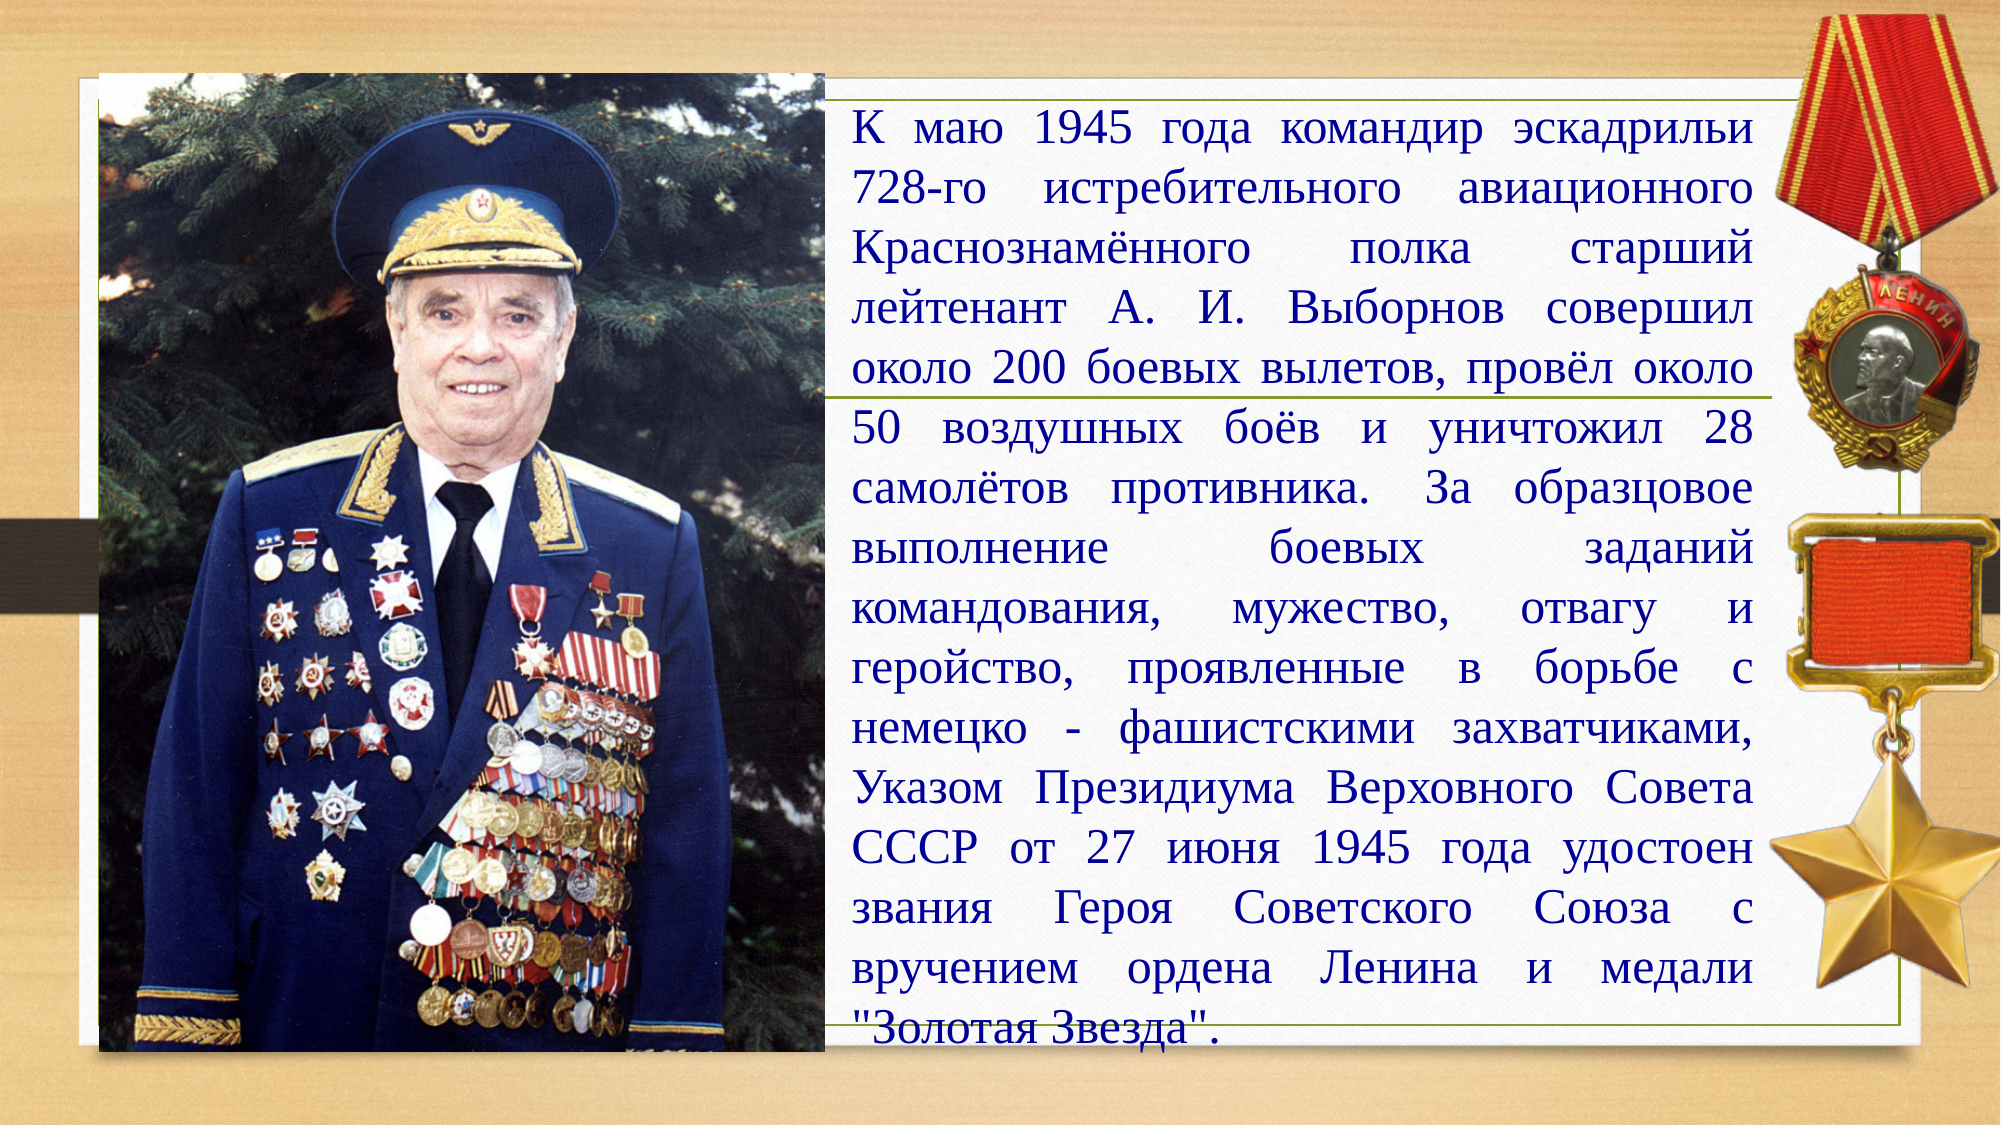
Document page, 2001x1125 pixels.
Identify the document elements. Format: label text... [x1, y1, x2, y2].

text_box К маю 1945 года командир эскадрильи 728-го истребительного авиационного Краснознамённого полка старший лейтенант А. И. Выборнов совершил около 200 боевых вылетов, провёл около 50 воздушных боёв и уничтожил 28 самолётов противника. За образцовое выполнение боевых заданий командования, мужество, отвагу и геройство, проявленные в борьбе с немецко - фашистскими захватчиками, Указом Президиума Верховного Совета СССР от 27 июня 1945 года удостоен звания Героя Советского Союза с вручением ордена Ленина и медали "Золотая Звезда". [836, 86, 1769, 1062]
picture [0, 0, 2001, 1125]
